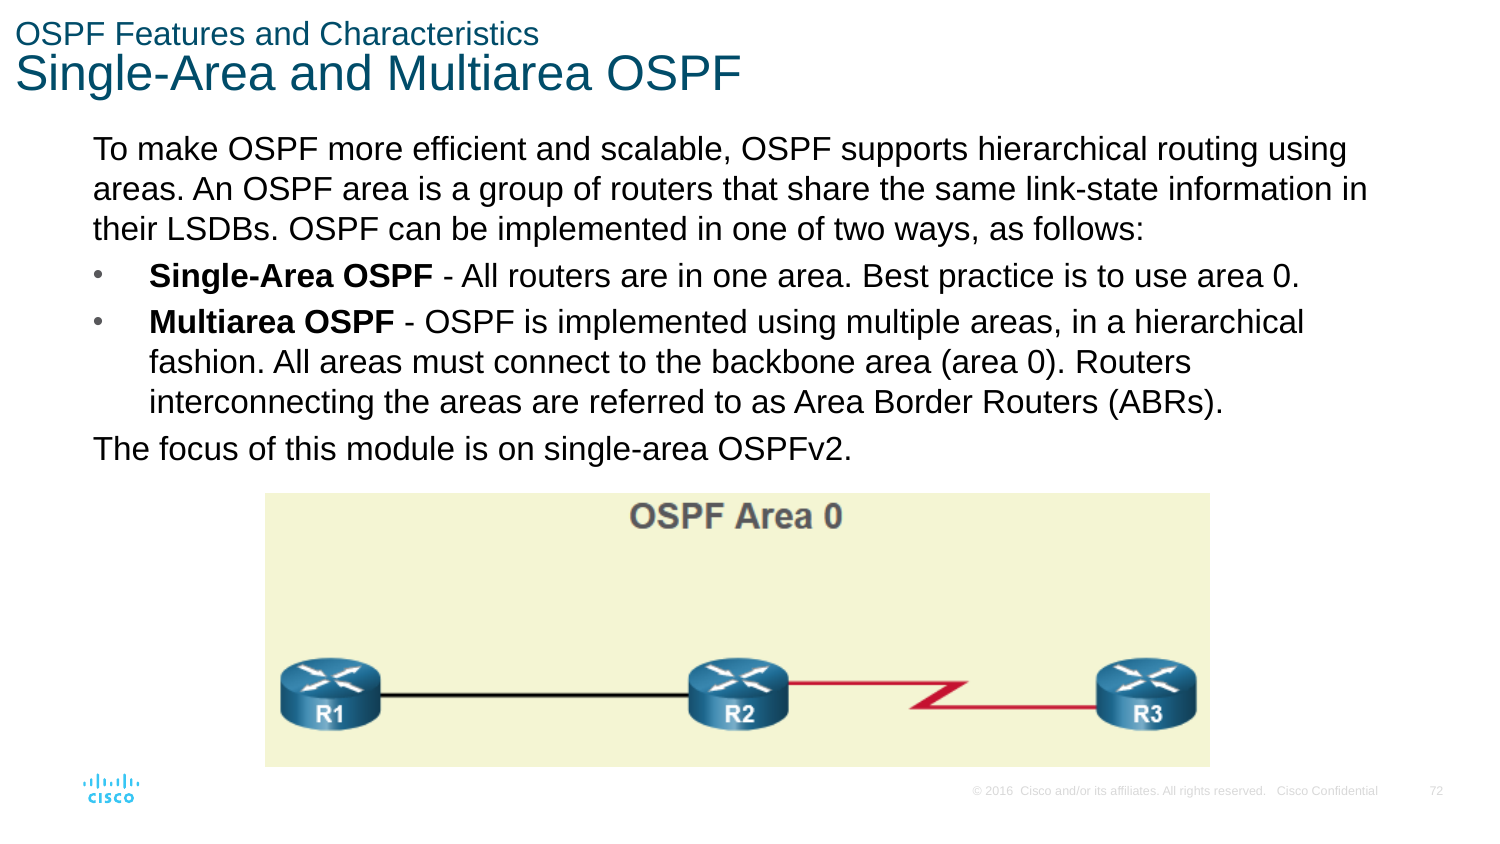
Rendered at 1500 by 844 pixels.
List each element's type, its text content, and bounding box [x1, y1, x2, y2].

list To make OSPF more efficient and scalable, OSPF supports hierarchical routing using areas. An OSPF area is a group of routers that share the same link-state information in their LSDBs. OSPF can be implemented in one of two ways, as follows: Single-Area OSPF - All routers are in one area. Best practice is to use area 0. Multiarea OSPF - OSPF is implemented using multiple areas, in a hierarchical fashion. All areas must connect to the backbone area (area 0). Routers interconnecting the areas are referred to as Area Border Routers (ABRs). The focus of this module is on single-area OSPFv2. [77, 120, 1437, 481]
picture [264, 493, 1210, 767]
title OSPF Features and Characteristics Single-Area and Multiarea OSPF [0, 0, 1369, 121]
